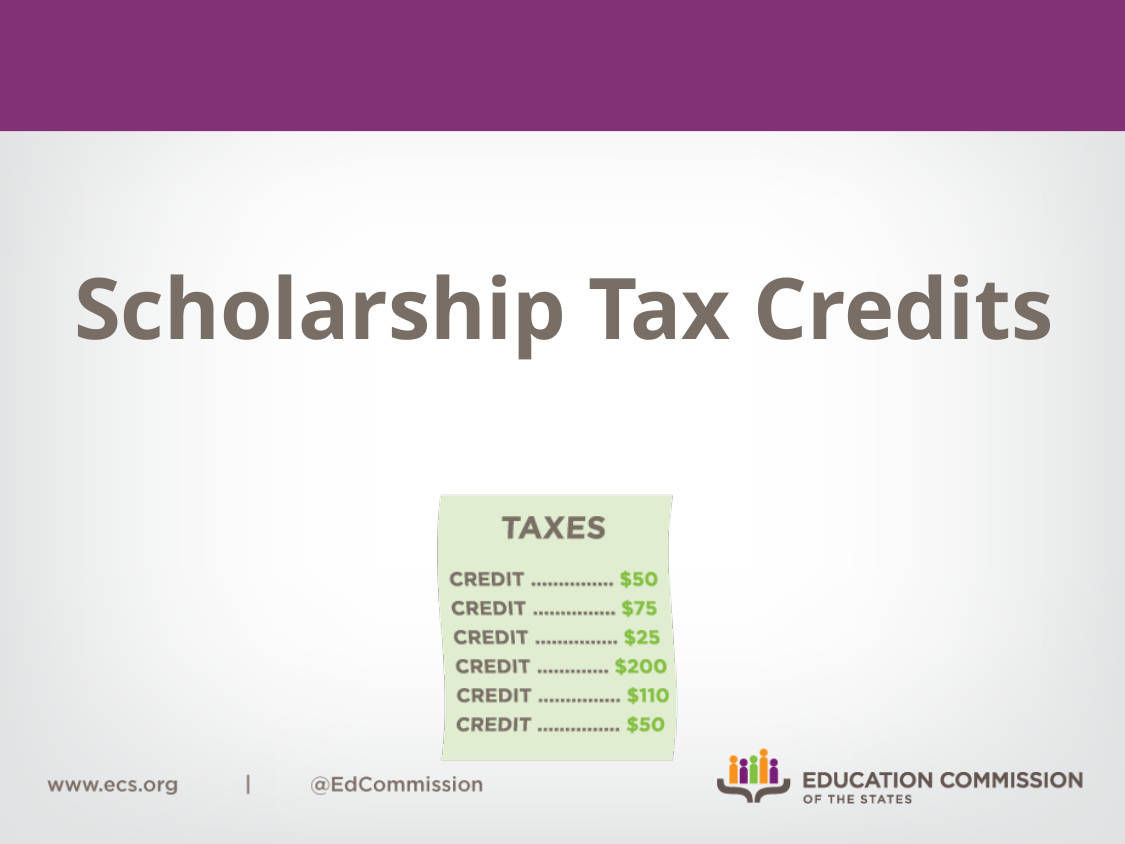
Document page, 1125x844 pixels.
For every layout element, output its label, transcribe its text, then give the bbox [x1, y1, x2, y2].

picture [0, 132, 1125, 844]
list Scholarship Tax Credits [57, 246, 1071, 478]
text_box [0, 0, 1125, 132]
